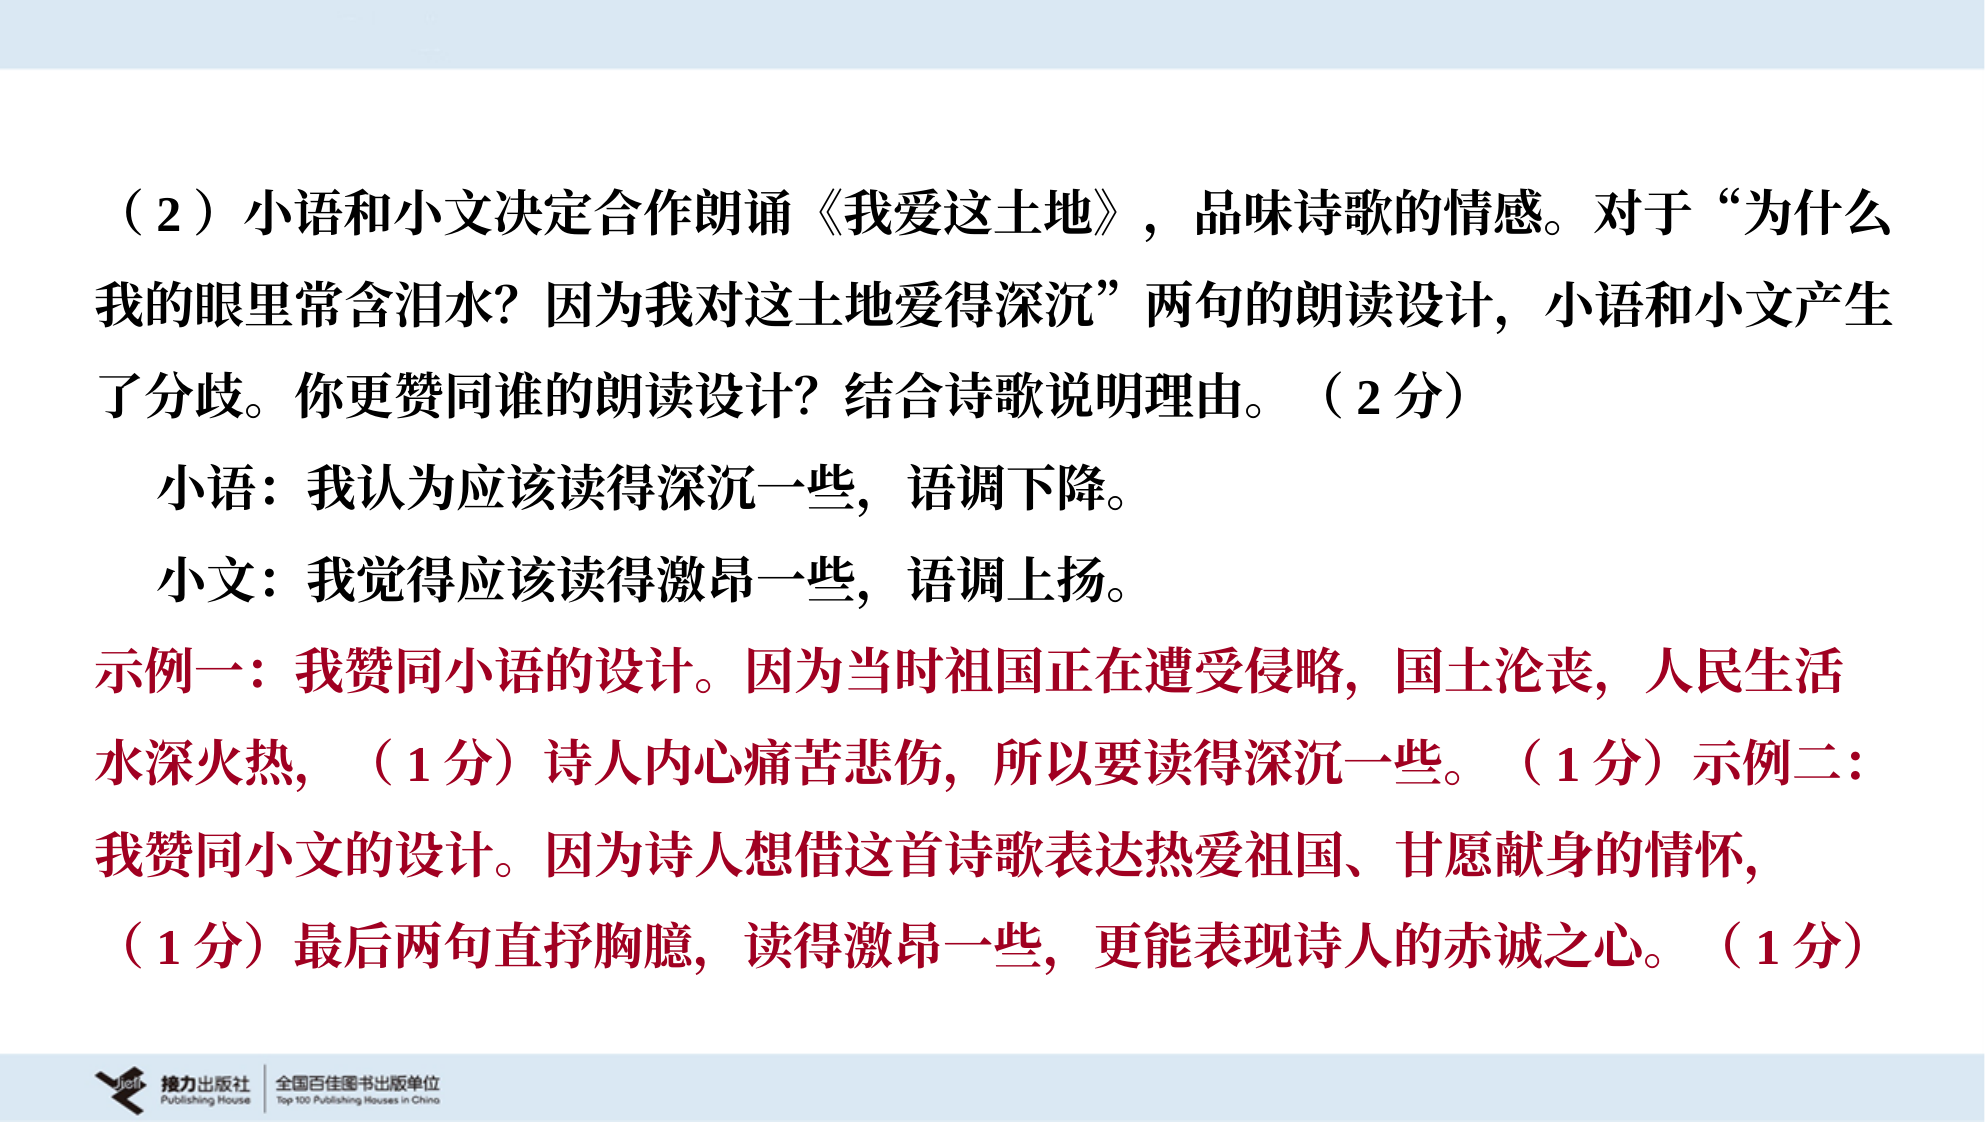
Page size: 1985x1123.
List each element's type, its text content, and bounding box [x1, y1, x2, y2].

picture [0, 0, 1985, 1122]
text_box 示例一：我赞同小语的设计。因为当时祖国正在遭受侵略，国土沦丧，人民生活 水深火热，（1分）诗人内心痛苦悲伤，所以要读得深沉一些。（1分）示例二： 我赞同小文的设计。因为诗人想借这首诗歌表达热爱祖国、甘愿献身的情怀， （1分）最后两句直抒胸臆，读得激昂一些，更能表现诗人的赤诚之心。（1分） [94, 608, 1892, 975]
text_box （2）小语和小文决定合作朗诵《我爱这土地》，品味诗歌的情感。对于“为什么 我的眼里常含泪水？因为我对这土地爱得深沉”两句的朗读设计，小语和小文产生 了分歧。你更赞同谁的朗读设计？结合诗歌说明理由。（2分） 小语：我认为应该读得深沉一些，语调下降。 小文：我觉得应该读得激昂一些，语调上扬。 [94, 149, 1892, 608]
